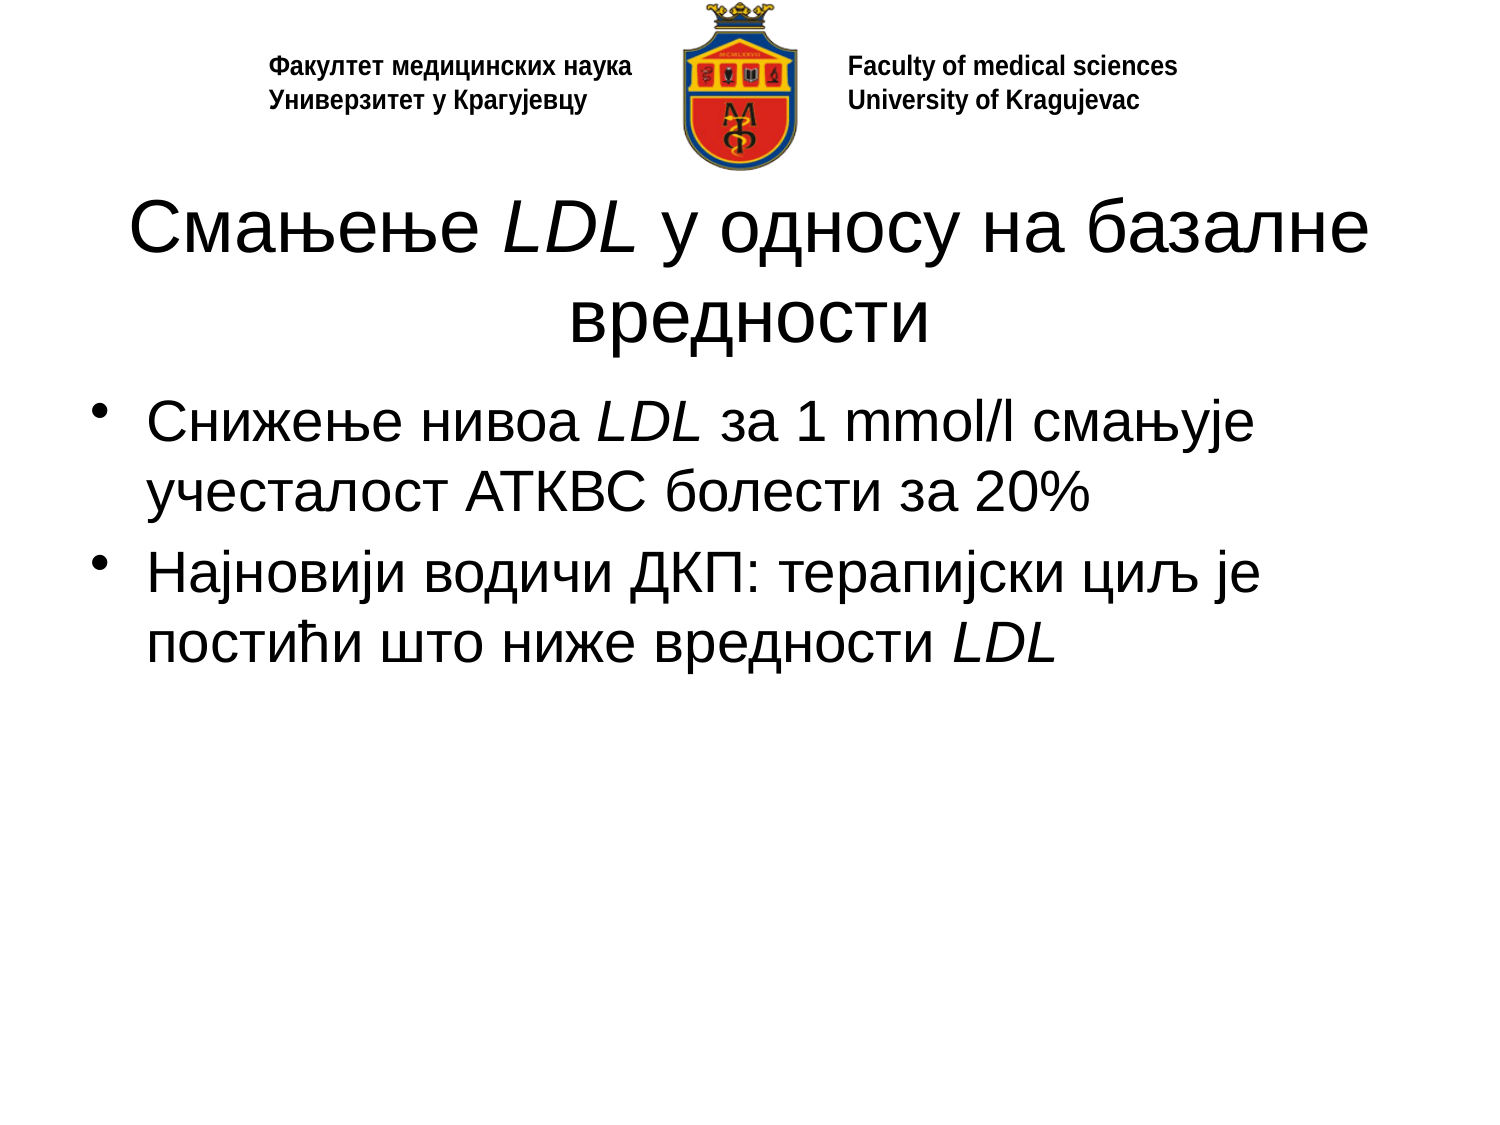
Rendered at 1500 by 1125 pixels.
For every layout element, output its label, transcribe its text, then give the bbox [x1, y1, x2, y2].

title Смањење LDL у односу на базалне вредности [74, 173, 1426, 362]
list Снижење нивоа LDL за 1 mmol/l смањује учесталост АТКВС болести за 20% Најновији водичи ДКП: терапијски циљ је постићи што ниже вредности LDL [74, 374, 1448, 1118]
